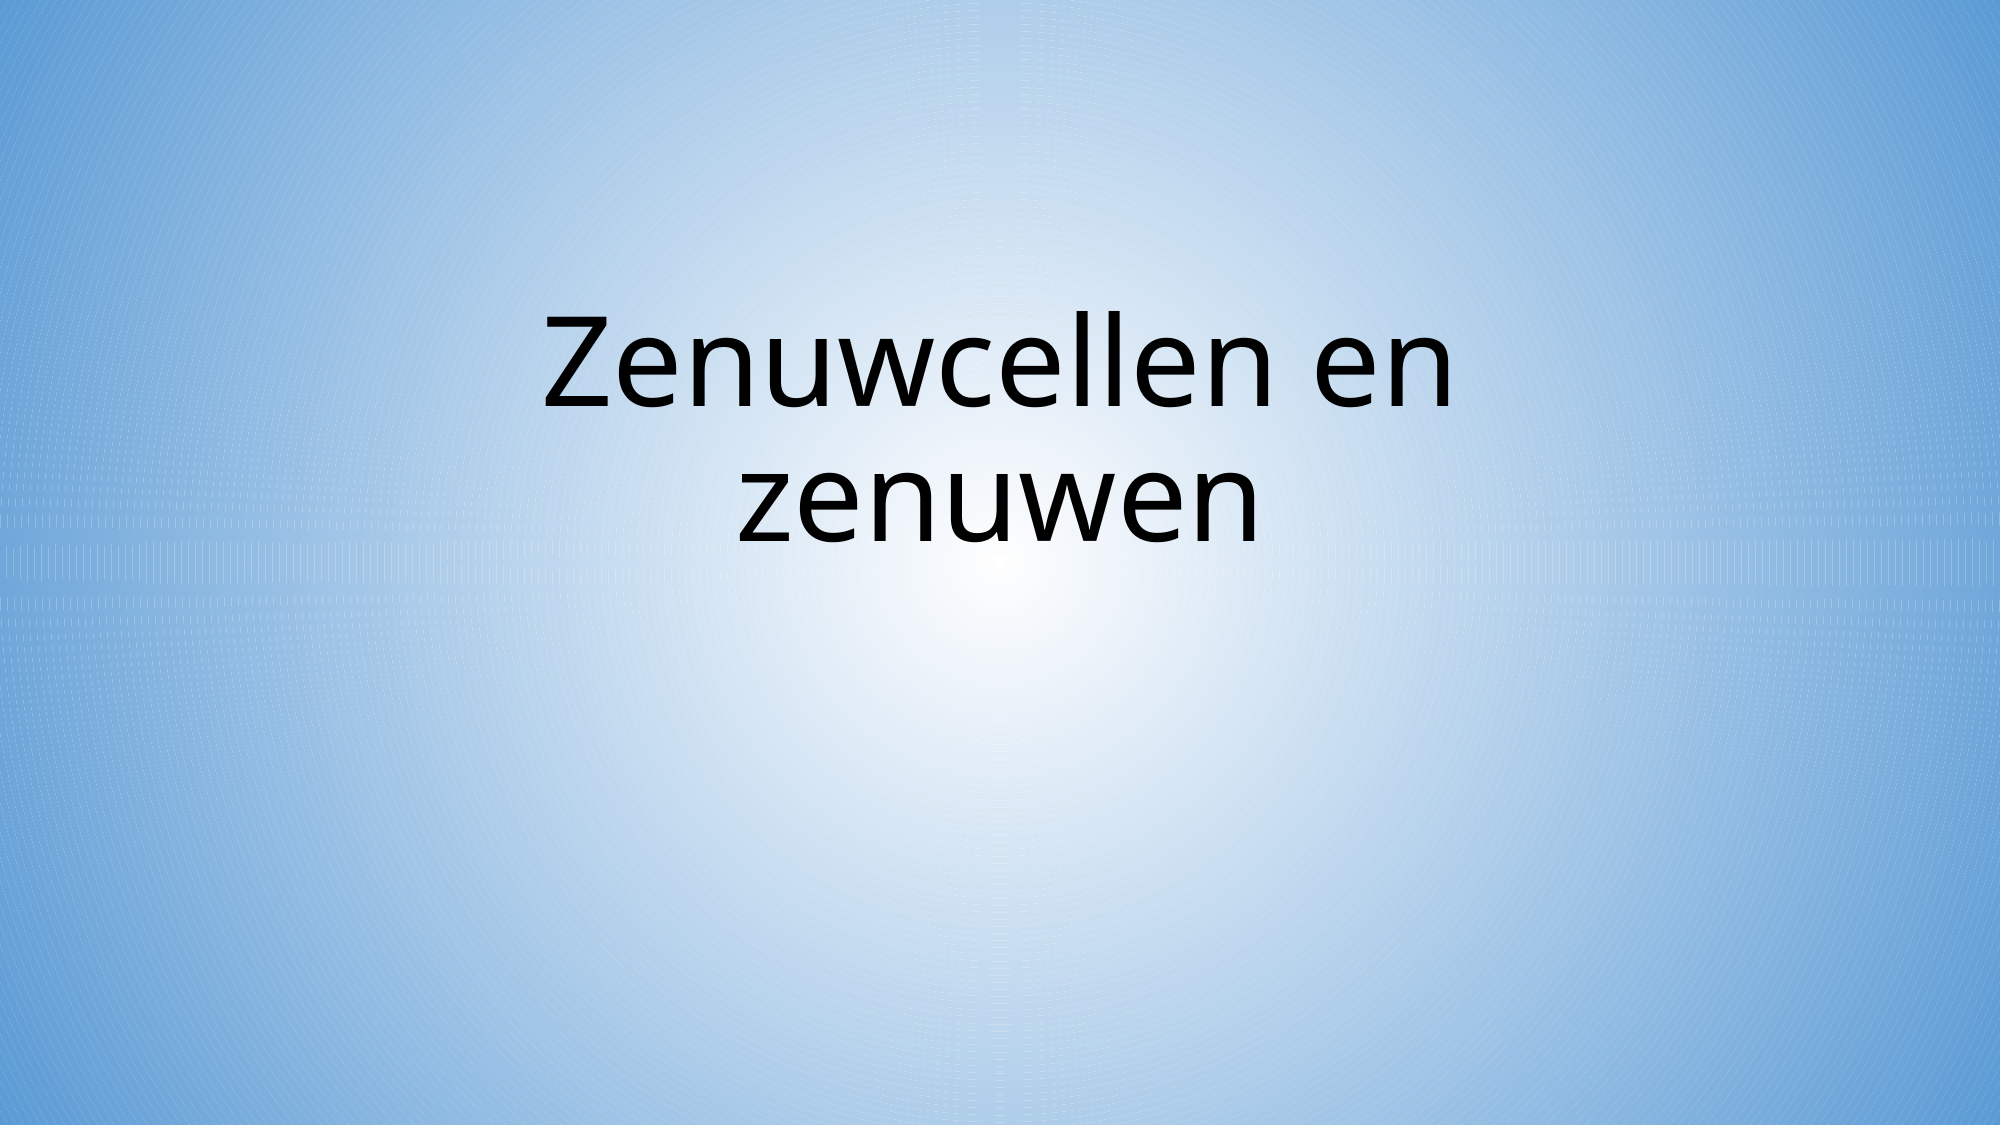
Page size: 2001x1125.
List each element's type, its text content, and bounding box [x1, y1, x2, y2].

title Zenuwcellen en zenuwen [249, 184, 1750, 576]
